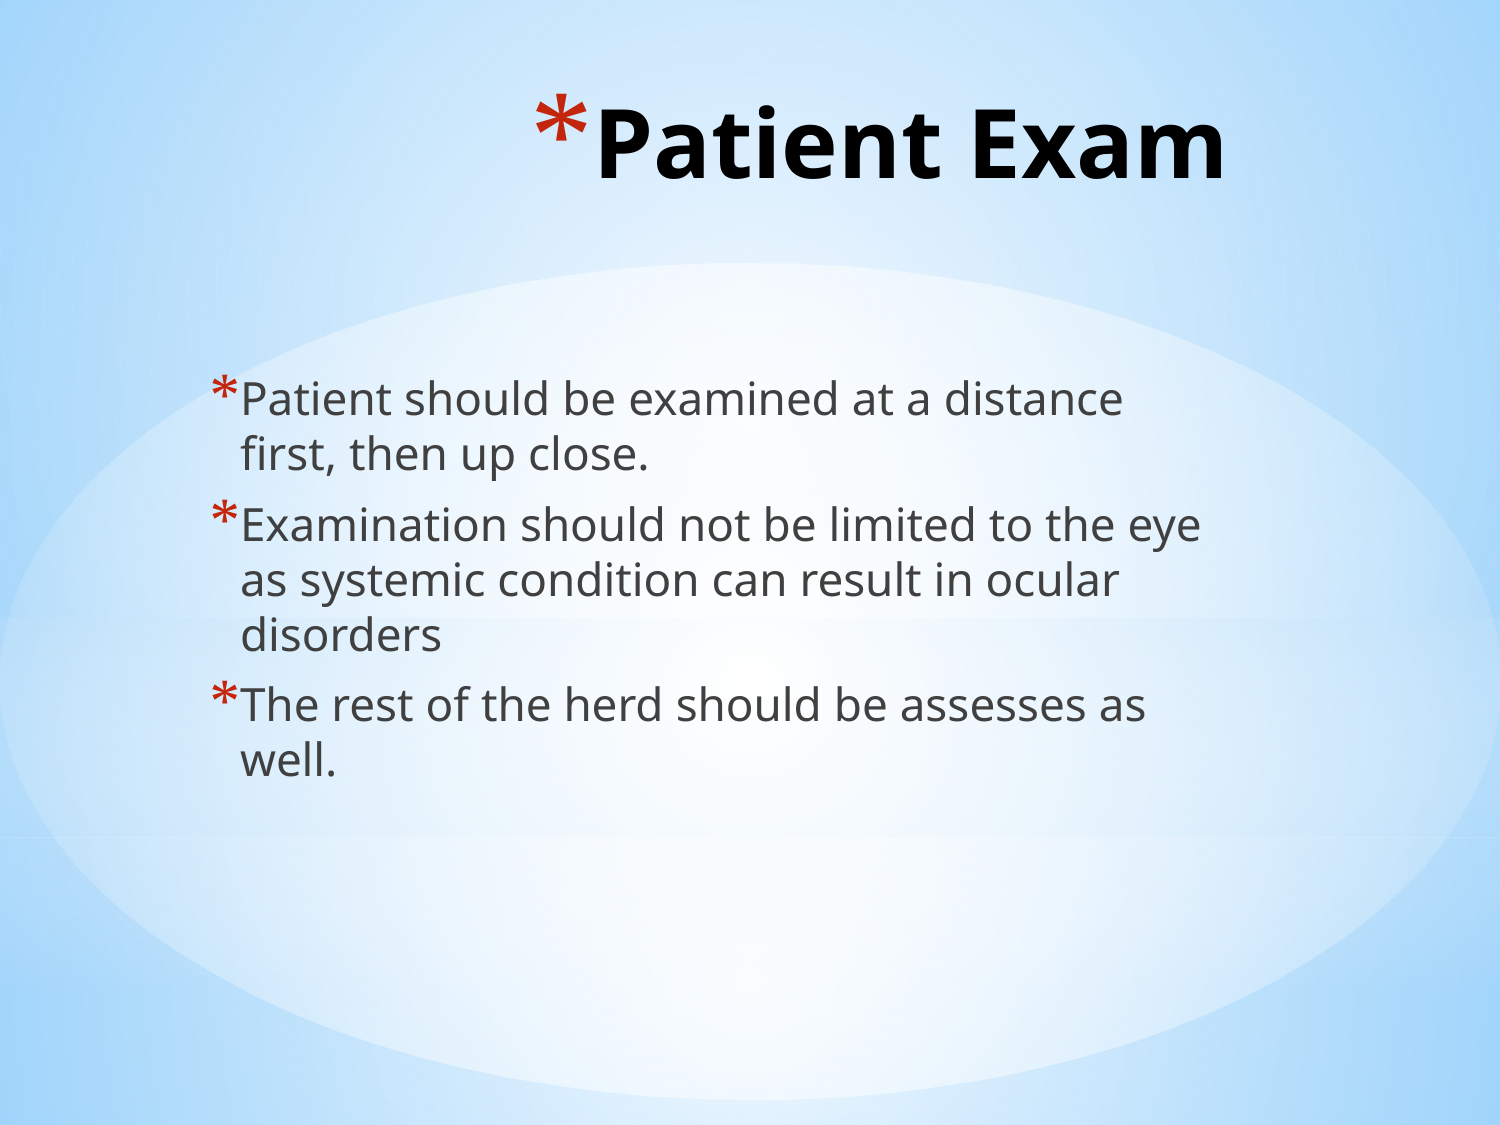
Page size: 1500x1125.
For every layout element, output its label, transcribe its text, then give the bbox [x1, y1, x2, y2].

title Patient Exam [174, 75, 1244, 263]
list Patient should be examined at a distance first, then up close. Examination should not be limited to the eye as systemic condition can result in ocular disorders The rest of the herd should be assesses as well. [187, 362, 1238, 933]
